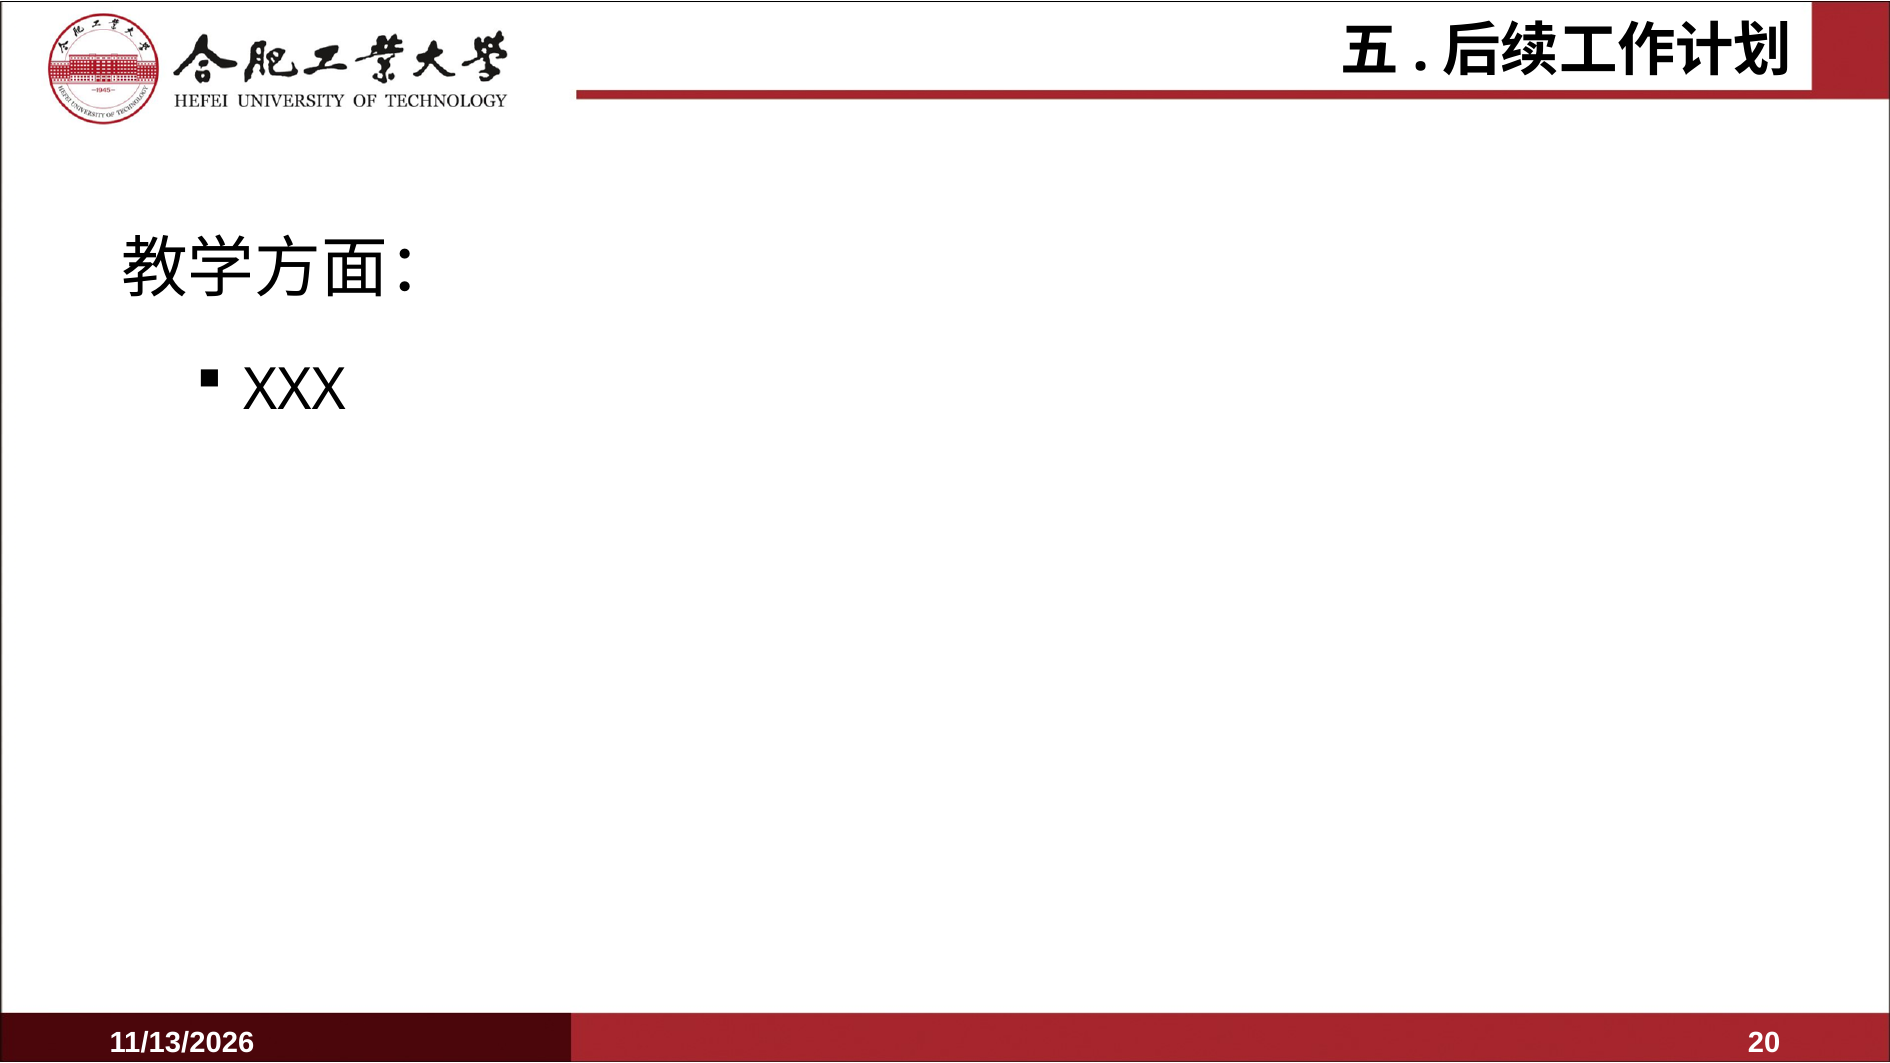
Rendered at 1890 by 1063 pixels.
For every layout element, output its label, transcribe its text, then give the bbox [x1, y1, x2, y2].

title 五.后续工作计划 [587, 0, 1808, 95]
picture [0, 1, 1890, 1062]
list 教学方面： XXX [106, 177, 1808, 922]
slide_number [94, 1015, 536, 1063]
slide_number 19 [1354, 1015, 1796, 1063]
